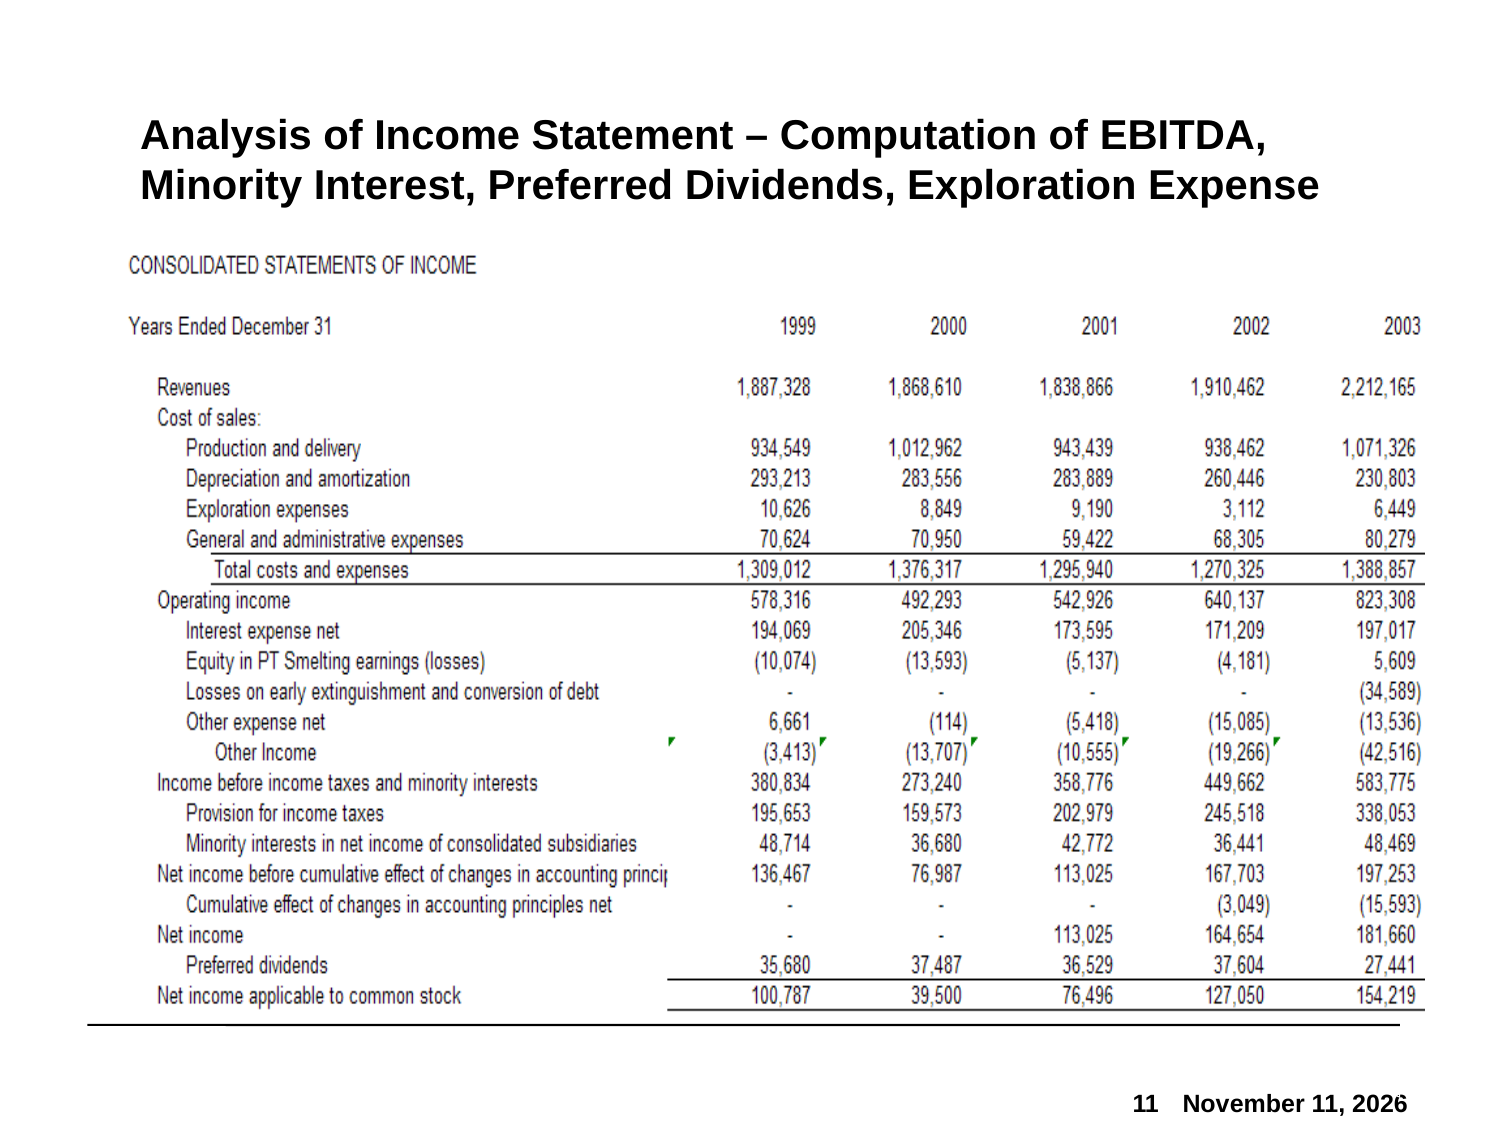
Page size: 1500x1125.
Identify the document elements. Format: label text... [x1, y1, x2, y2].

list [124, 249, 1426, 1013]
title Analysis of Income Statement – Computation of EBITDA, Minority Interest, Preferred Dividends, Exploration Expense [124, 99, 1401, 226]
